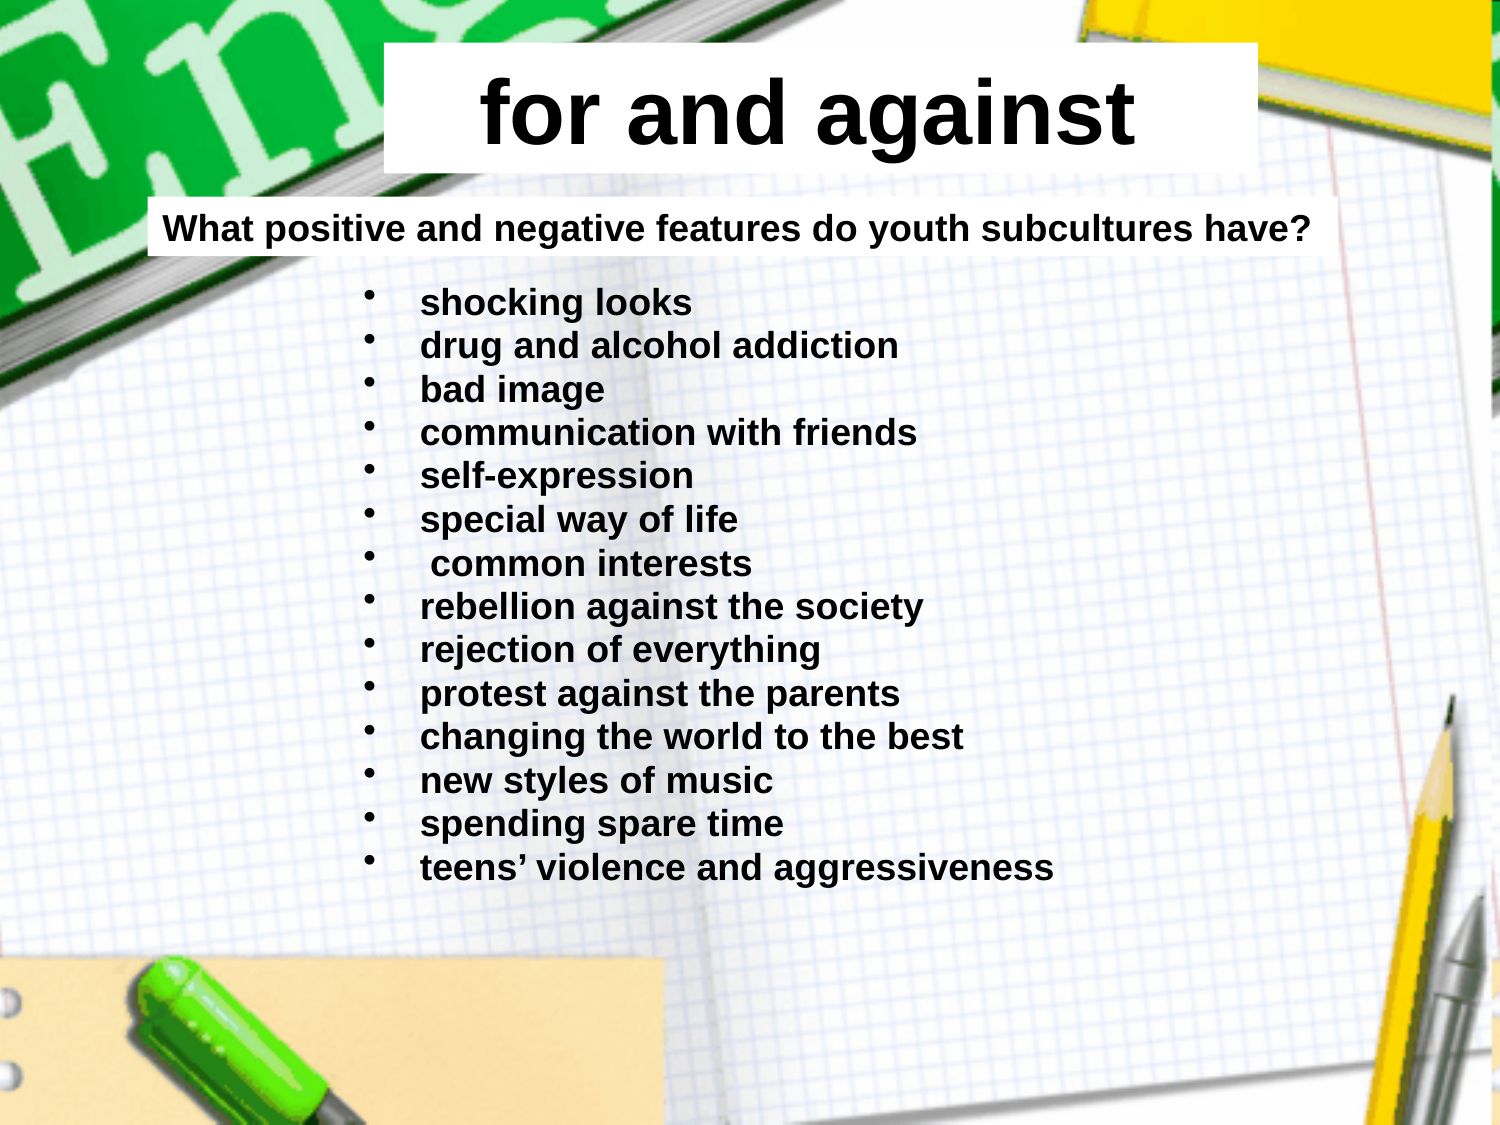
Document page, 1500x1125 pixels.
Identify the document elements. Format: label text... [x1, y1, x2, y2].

list shocking looks drug and alcohol addiction bad image communication with friends self-expression special way of life common interests rebellion against the society rejection of everything protest against the parents changing the world to the best new styles of music spending spare time teens’ violence and aggressiveness [348, 278, 1117, 1022]
text_box What positive and negative features do youth subcultures have? [147, 196, 1339, 257]
picture [0, 0, 1500, 1125]
title for and against [383, 42, 1259, 174]
